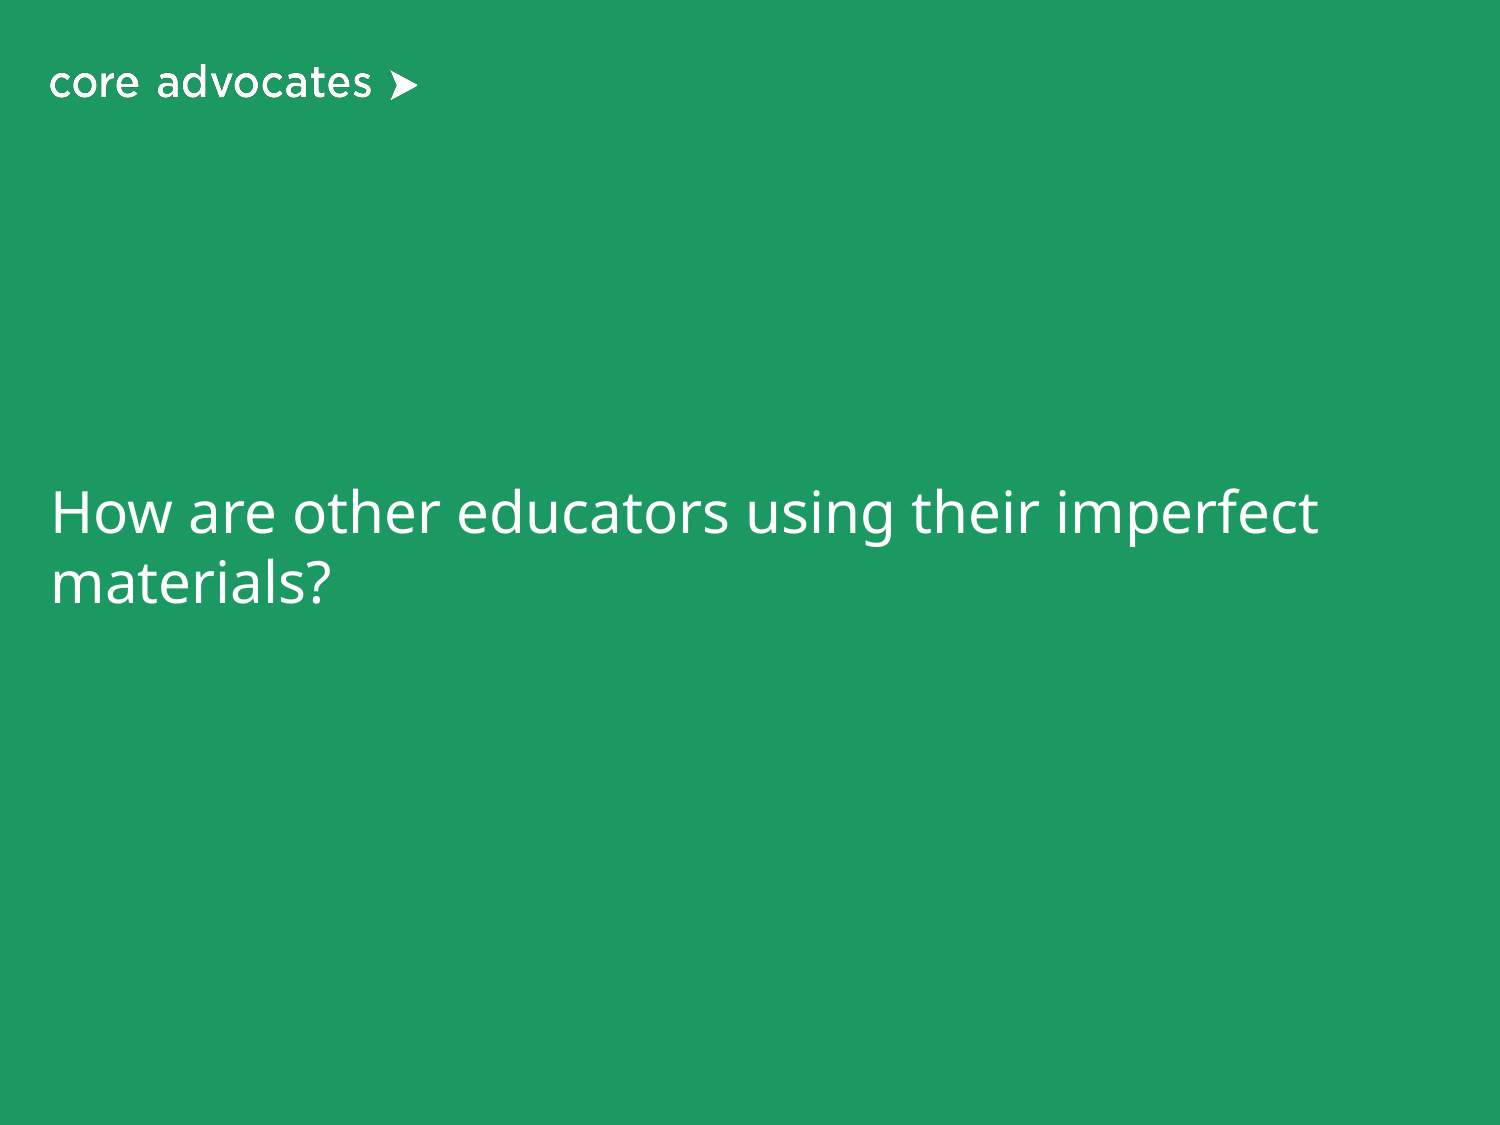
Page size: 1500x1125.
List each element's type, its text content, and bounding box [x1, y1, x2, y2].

picture [50, 64, 417, 100]
title How are other educators using their imperfect materials? [35, 428, 1450, 662]
